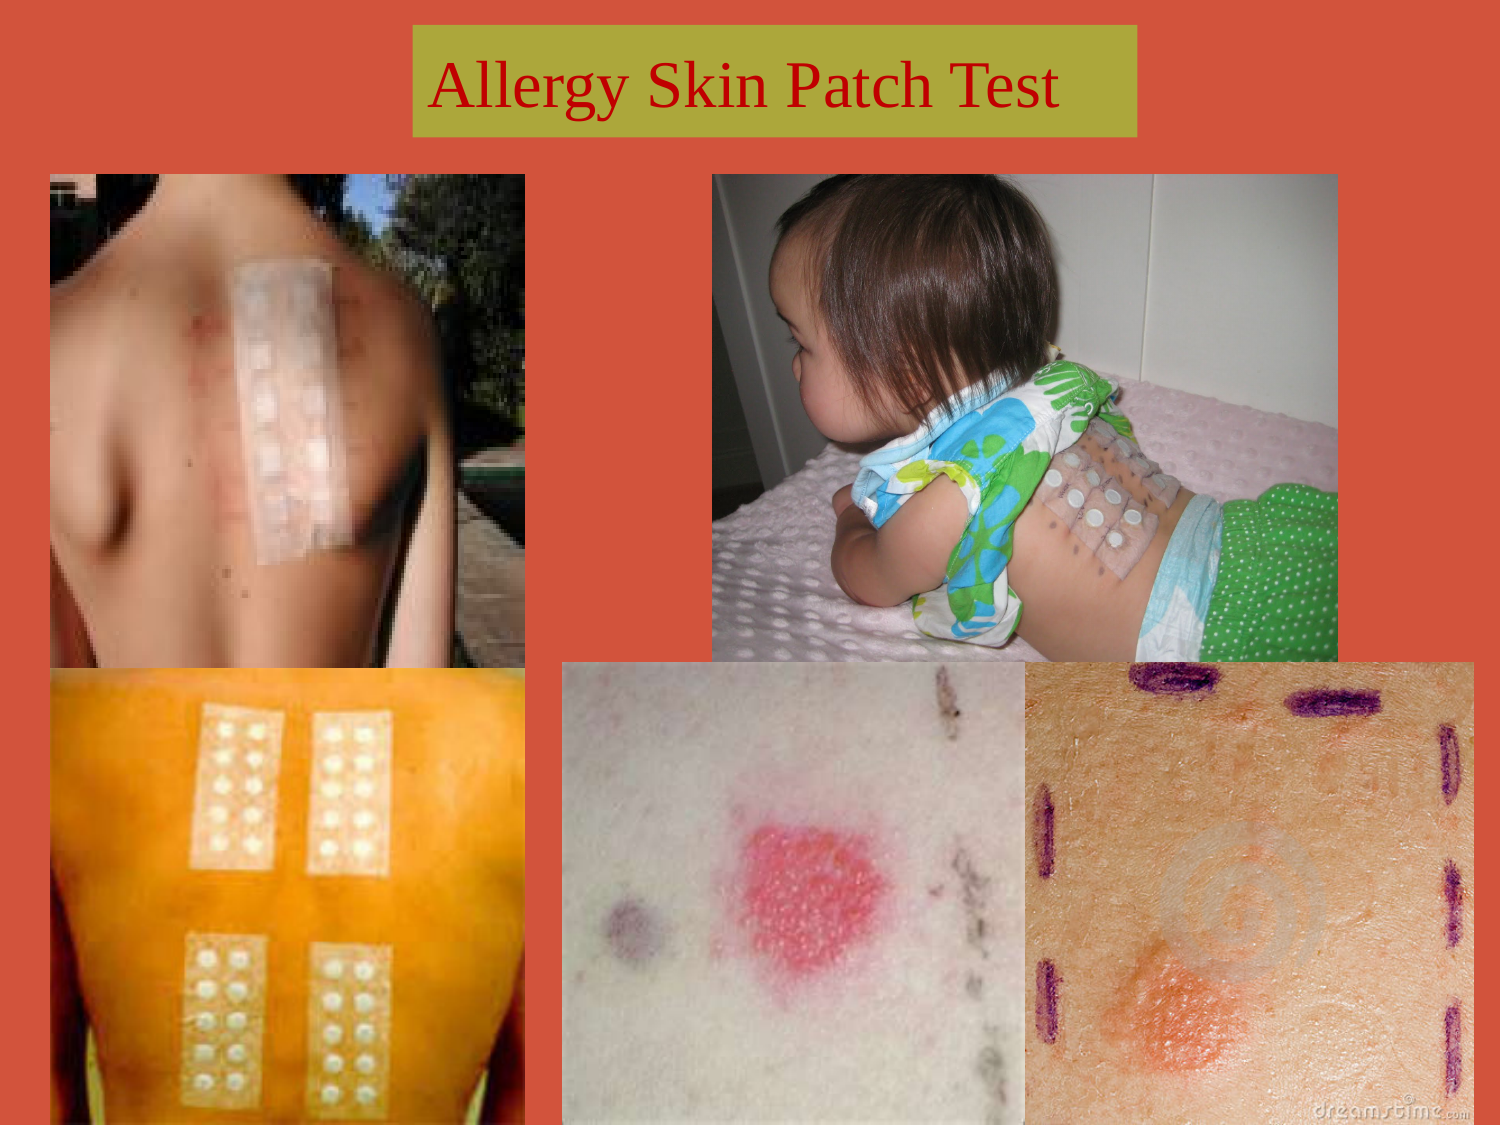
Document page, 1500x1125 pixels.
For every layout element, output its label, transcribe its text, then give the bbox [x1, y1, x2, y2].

title Allergy Skin Patch Test [412, 24, 1138, 138]
picture [562, 174, 1474, 1125]
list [49, 174, 526, 668]
picture [49, 668, 526, 1125]
